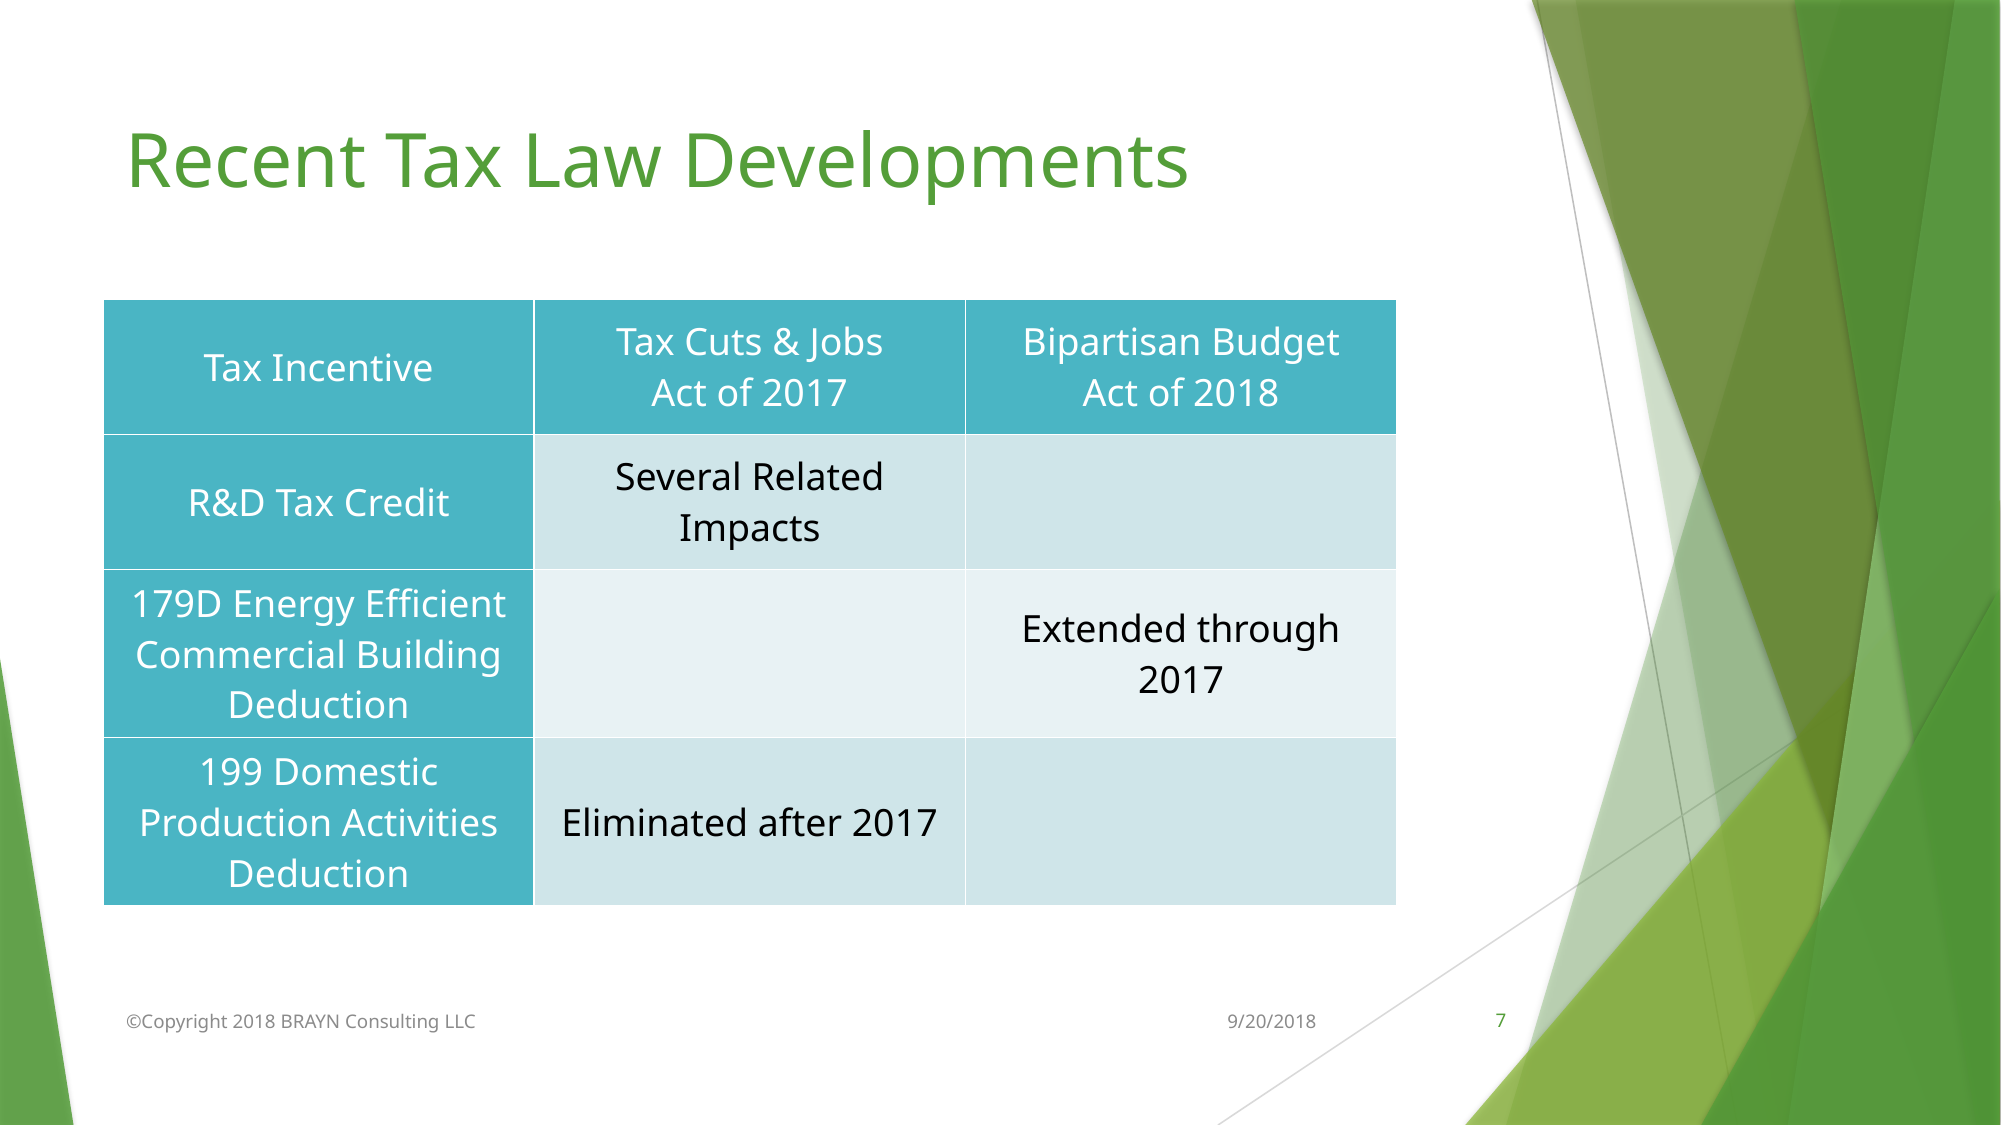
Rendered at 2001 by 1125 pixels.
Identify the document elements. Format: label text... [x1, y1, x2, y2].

table_cell 199 Domestic Production Activities Deduction [104, 738, 533, 905]
table_cell R&D Tax Credit [104, 435, 533, 569]
text_box Recent Tax Law Developments [111, 99, 1522, 317]
table_header Bipartisan Budget Act of 2018 [966, 317, 1396, 434]
table_header Tax Incentive [104, 300, 533, 434]
table_cell Several Related Impacts [535, 435, 965, 569]
table_header Tax Cuts & Jobs Act of 2017 [535, 317, 965, 434]
table_cell 179D Energy Efficient Commercial Building Deduction [104, 570, 533, 737]
table_cell [535, 570, 965, 737]
slide_number 7 [1409, 991, 1522, 1051]
text_box [103, 2, 1397, 221]
text_box ©Copyright 2018 BRAYN Consulting LLC [111, 991, 1145, 1051]
table_cell Eliminated after 2017 [535, 738, 965, 905]
table_cell [966, 435, 1396, 569]
table_cell [966, 738, 1396, 905]
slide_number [1181, 991, 1332, 1051]
table_cell Extended through 2017 [966, 570, 1396, 737]
